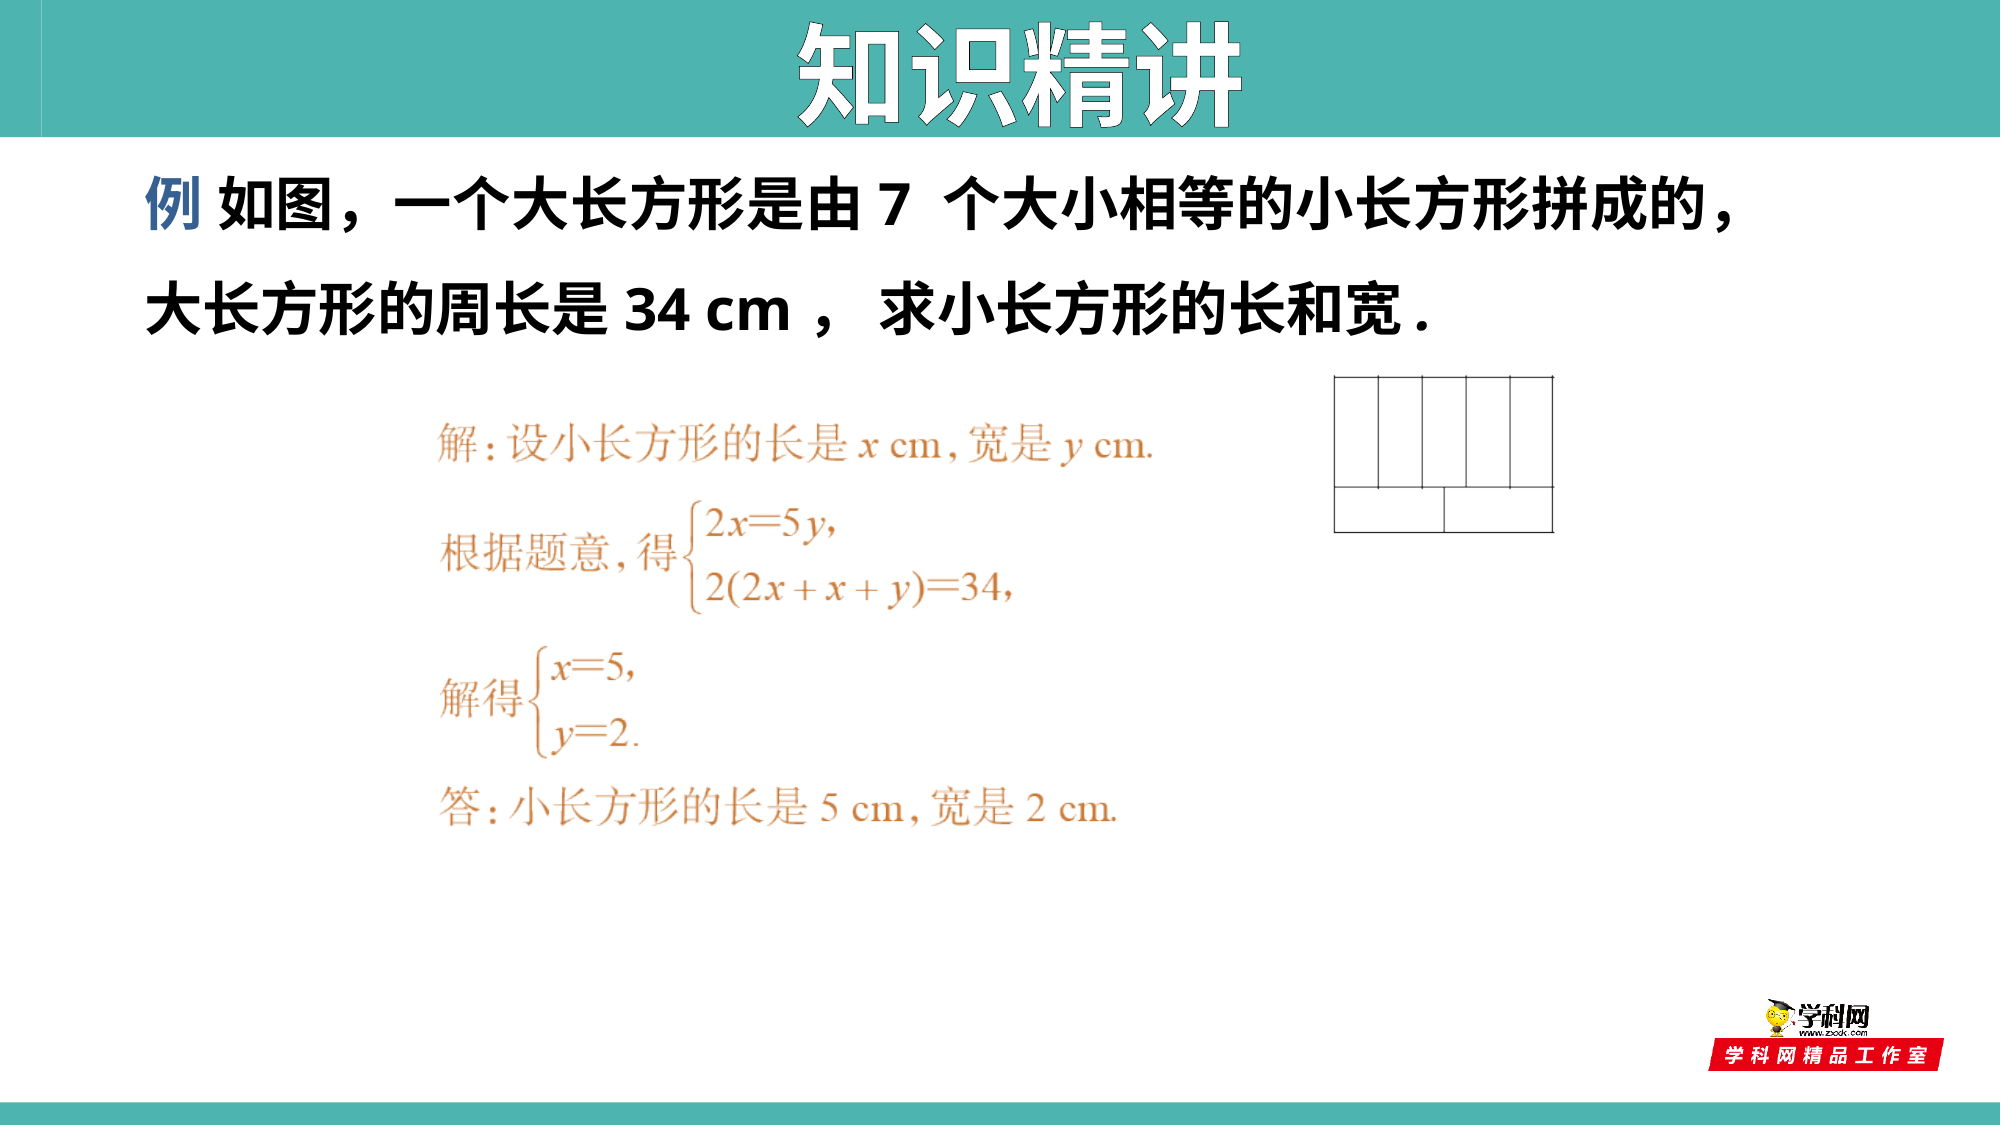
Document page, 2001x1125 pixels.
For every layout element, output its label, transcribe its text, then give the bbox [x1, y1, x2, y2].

picture [1708, 1038, 1944, 1071]
text_box [0, 1100, 2000, 1125]
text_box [0, 0, 2000, 138]
text_box 例 如图，一个大长方形是由7 个大小相等的小长方形拼成的，大长方形的周长是34 cm， 求小长方形的长和宽. [129, 149, 1782, 350]
picture [426, 408, 1202, 842]
picture [1325, 368, 1566, 543]
picture [1766, 999, 1869, 1037]
